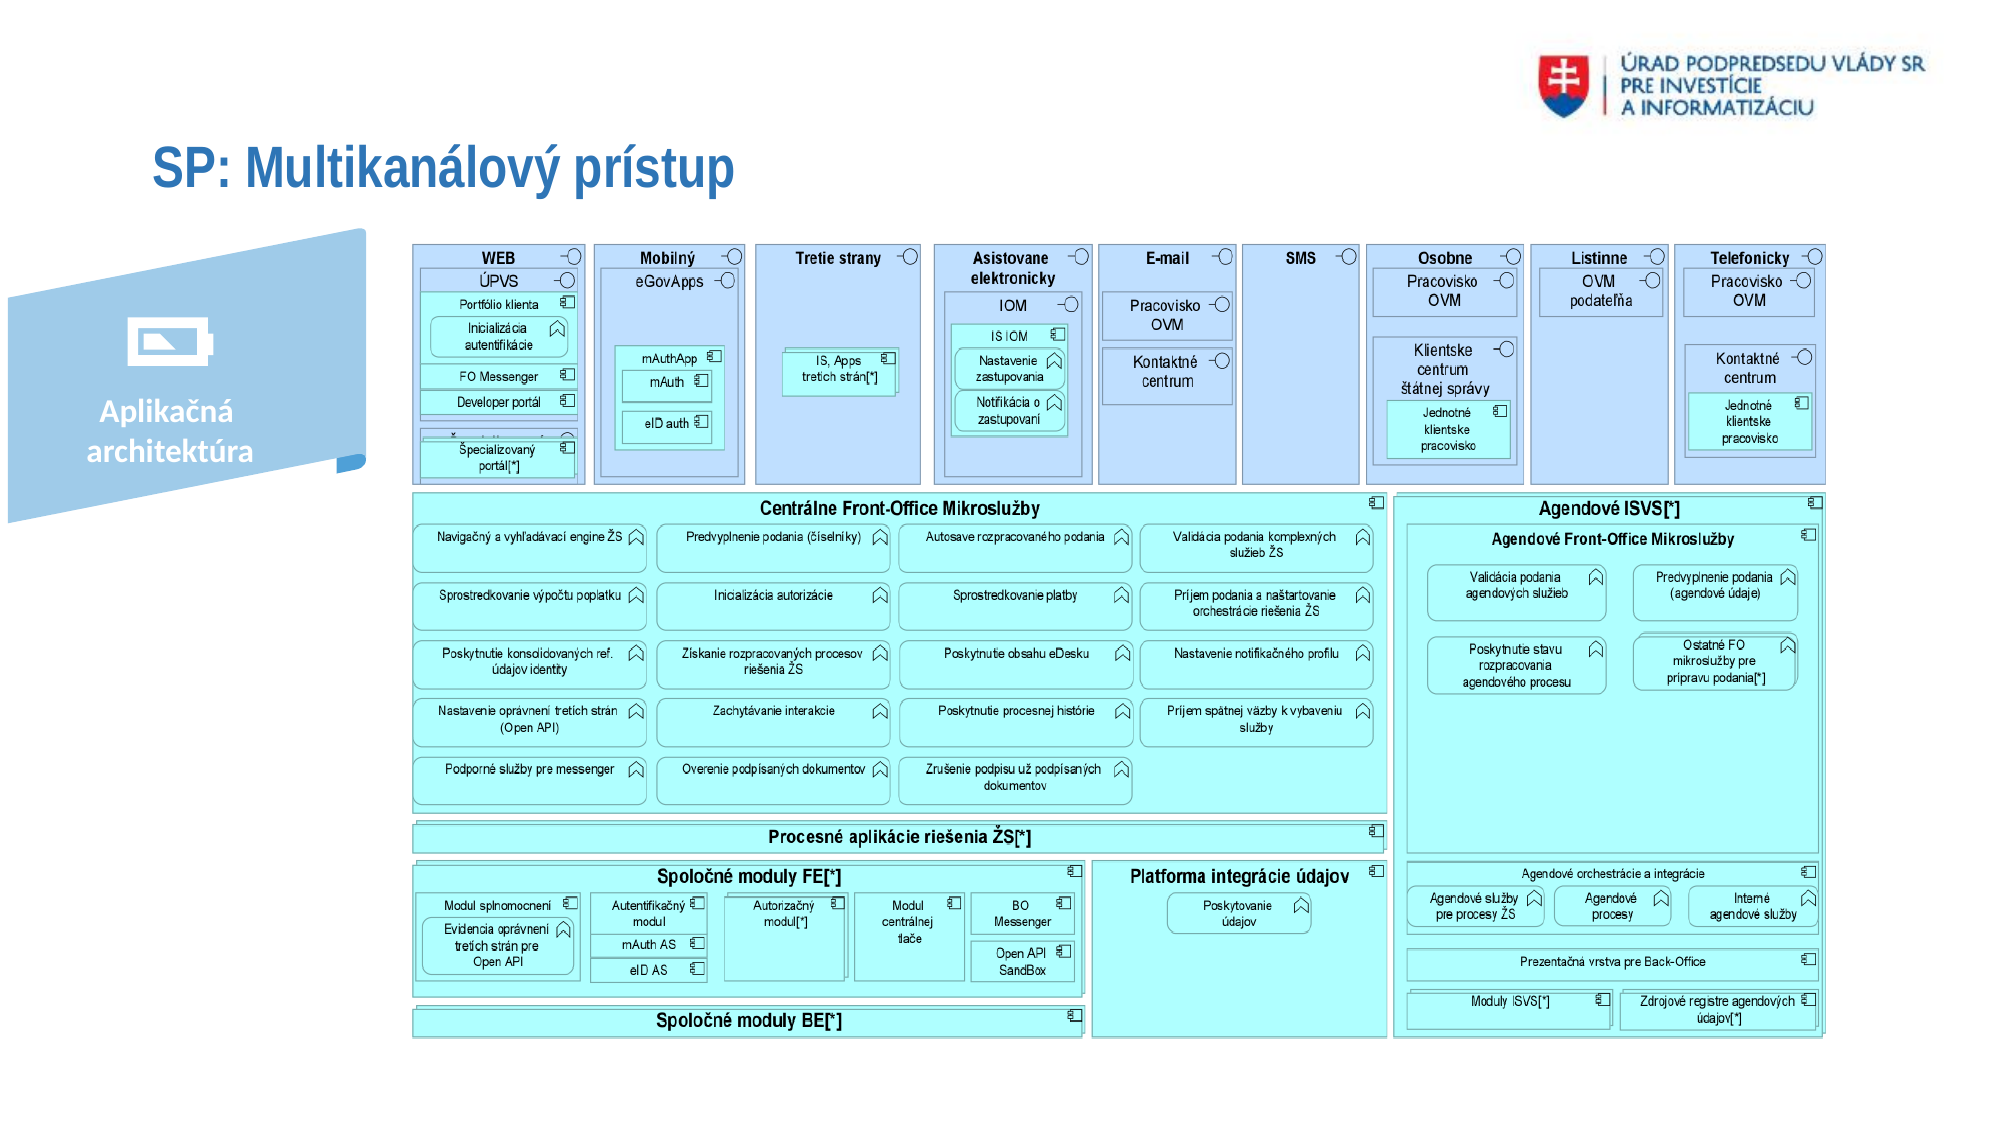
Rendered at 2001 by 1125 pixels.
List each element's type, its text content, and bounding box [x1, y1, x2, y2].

text_box [336, 454, 366, 474]
text_box SP: Multikanálový prístup [137, 59, 1863, 278]
picture [412, 243, 1826, 1039]
text_box [7, 272, 367, 524]
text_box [127, 317, 214, 366]
text_box Aplikačná architektúra [71, 382, 270, 477]
picture [1491, 9, 1973, 162]
